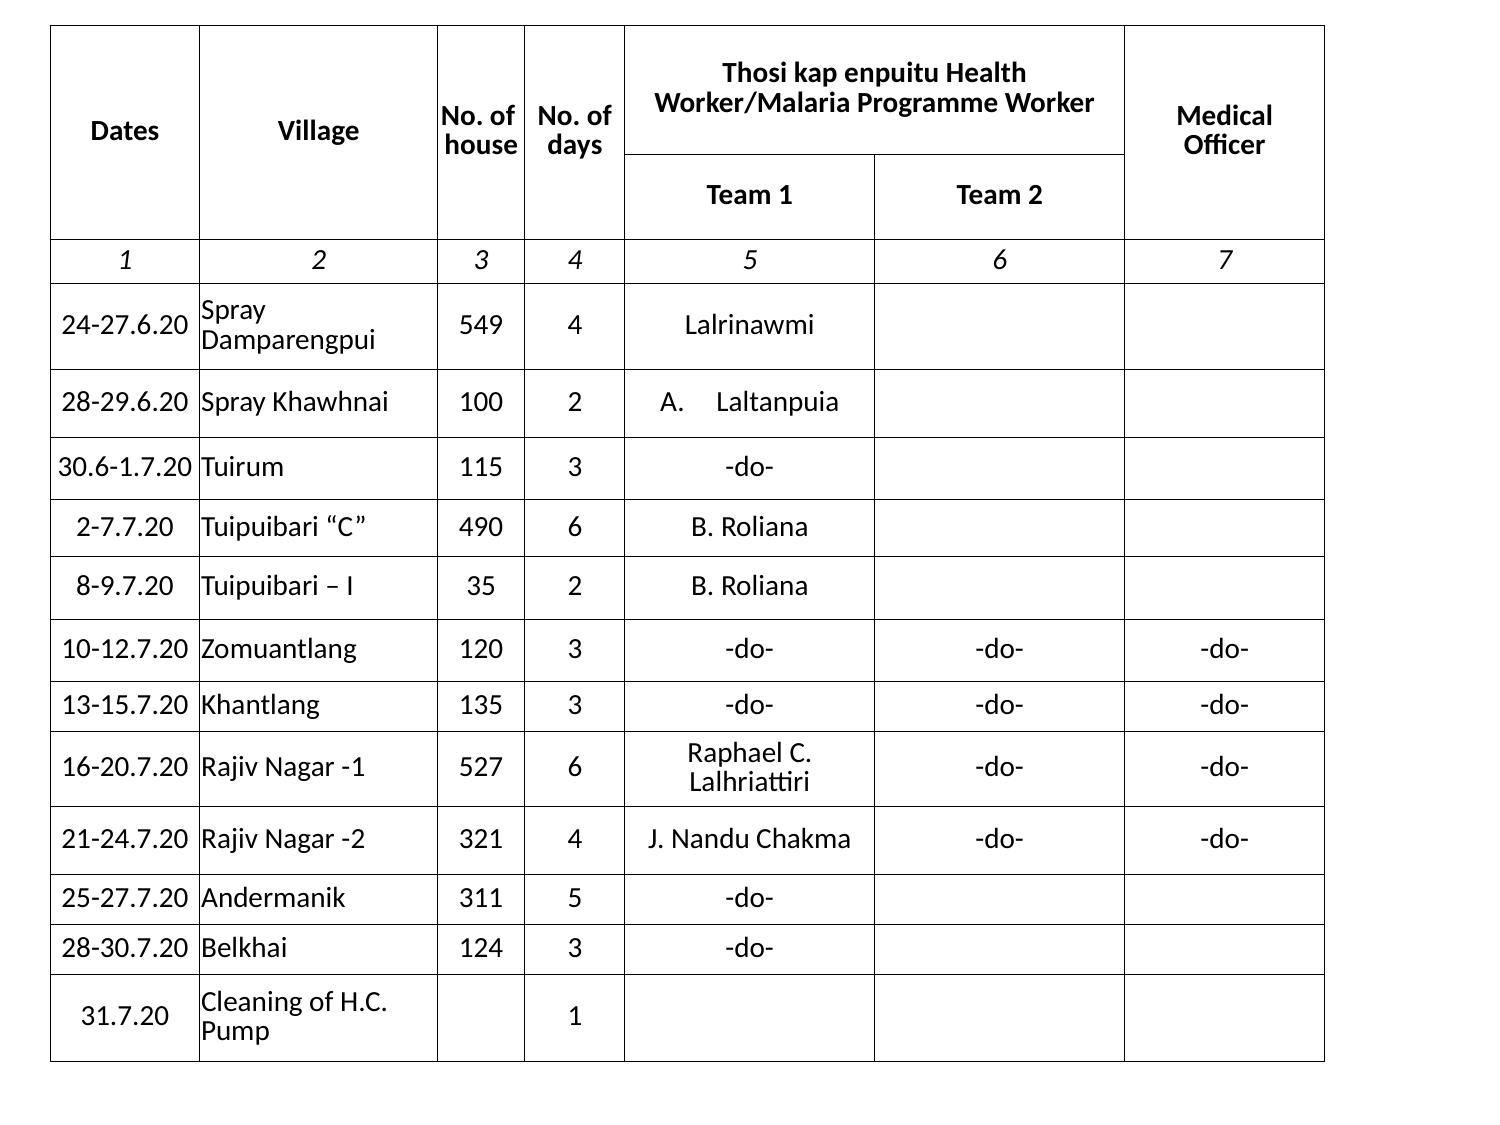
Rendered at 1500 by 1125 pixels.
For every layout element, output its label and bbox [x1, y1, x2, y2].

table_cell [875, 240, 1124, 283]
table_cell [200, 240, 437, 283]
table_cell [525, 284, 624, 369]
table_cell [438, 807, 524, 874]
table_cell [875, 284, 1124, 369]
table_cell [438, 557, 524, 619]
table_cell [1125, 620, 1324, 681]
table_cell [51, 438, 199, 499]
table_cell [875, 975, 1124, 1061]
table_cell [875, 438, 1124, 499]
table_cell [1125, 682, 1324, 731]
table_cell [200, 370, 437, 437]
table_cell [525, 557, 624, 619]
table_cell [525, 875, 624, 924]
table_cell [438, 732, 524, 806]
table_cell [1125, 875, 1324, 924]
table_header [200, 26, 437, 239]
table_cell [51, 500, 199, 556]
table_cell [438, 284, 524, 369]
table_cell [525, 925, 624, 974]
table_cell [200, 682, 437, 731]
table_cell [51, 807, 199, 874]
table_cell [438, 438, 524, 499]
table_cell [200, 284, 437, 369]
table_cell [1125, 807, 1324, 874]
table_cell [525, 500, 624, 556]
table_cell [1125, 370, 1324, 437]
table_cell [438, 620, 524, 681]
table_cell [525, 620, 624, 681]
table_cell [438, 975, 524, 1061]
table_cell [625, 155, 874, 239]
table_header [1125, 26, 1324, 239]
table_cell [875, 557, 1124, 619]
table_cell [1125, 284, 1324, 369]
table_cell [438, 370, 524, 437]
table_cell [1125, 557, 1324, 619]
table_cell [438, 682, 524, 731]
table_cell [200, 875, 437, 924]
table_header [525, 26, 624, 239]
table_cell [525, 975, 624, 1061]
table_cell [200, 807, 437, 874]
table_cell [200, 557, 437, 619]
table_cell [625, 732, 874, 806]
table_cell [625, 438, 874, 499]
table_cell [200, 438, 437, 499]
table_cell [51, 240, 199, 283]
table_cell [51, 732, 199, 806]
table_cell [875, 875, 1124, 924]
table_cell [525, 682, 624, 731]
table_cell [438, 240, 524, 283]
table_cell [525, 438, 624, 499]
table_cell [438, 925, 524, 974]
table_cell [51, 557, 199, 619]
table_cell [51, 284, 199, 369]
table_cell [200, 975, 437, 1061]
table_cell [625, 557, 874, 619]
table_cell [525, 370, 624, 437]
table_cell [625, 925, 874, 974]
table_header [625, 26, 1124, 154]
table_cell [51, 370, 199, 437]
table_cell [200, 732, 437, 806]
table_cell [525, 732, 624, 806]
table_cell [200, 925, 437, 974]
table_cell [525, 807, 624, 874]
table_cell [625, 620, 874, 681]
table_cell [875, 620, 1124, 681]
table_cell [51, 620, 199, 681]
table_cell [1125, 500, 1324, 556]
table_cell [200, 500, 437, 556]
table_cell [875, 682, 1124, 731]
table_cell [625, 807, 874, 874]
table_cell [1125, 925, 1324, 974]
table_cell [875, 155, 1124, 239]
table_cell [51, 925, 199, 974]
table_cell [625, 875, 874, 924]
table_cell [875, 925, 1124, 974]
table_header [438, 26, 524, 239]
table_cell [625, 500, 874, 556]
table_cell [438, 875, 524, 924]
table_cell [51, 975, 199, 1061]
table_cell [525, 240, 624, 283]
table_cell [625, 240, 874, 283]
table_cell [625, 370, 874, 437]
table_cell [875, 500, 1124, 556]
table_cell [438, 500, 524, 556]
table_cell [1125, 240, 1324, 283]
table_header [51, 26, 199, 239]
table_cell [200, 620, 437, 681]
table_cell [875, 807, 1124, 874]
table_cell [51, 682, 199, 731]
table_cell [1125, 975, 1324, 1061]
table_cell [1125, 732, 1324, 806]
table_cell [1125, 438, 1324, 499]
table_cell [875, 732, 1124, 806]
table_cell [51, 875, 199, 924]
table_cell [625, 975, 874, 1061]
table_cell [625, 284, 874, 369]
table_cell [875, 370, 1124, 437]
table_cell [625, 682, 874, 731]
